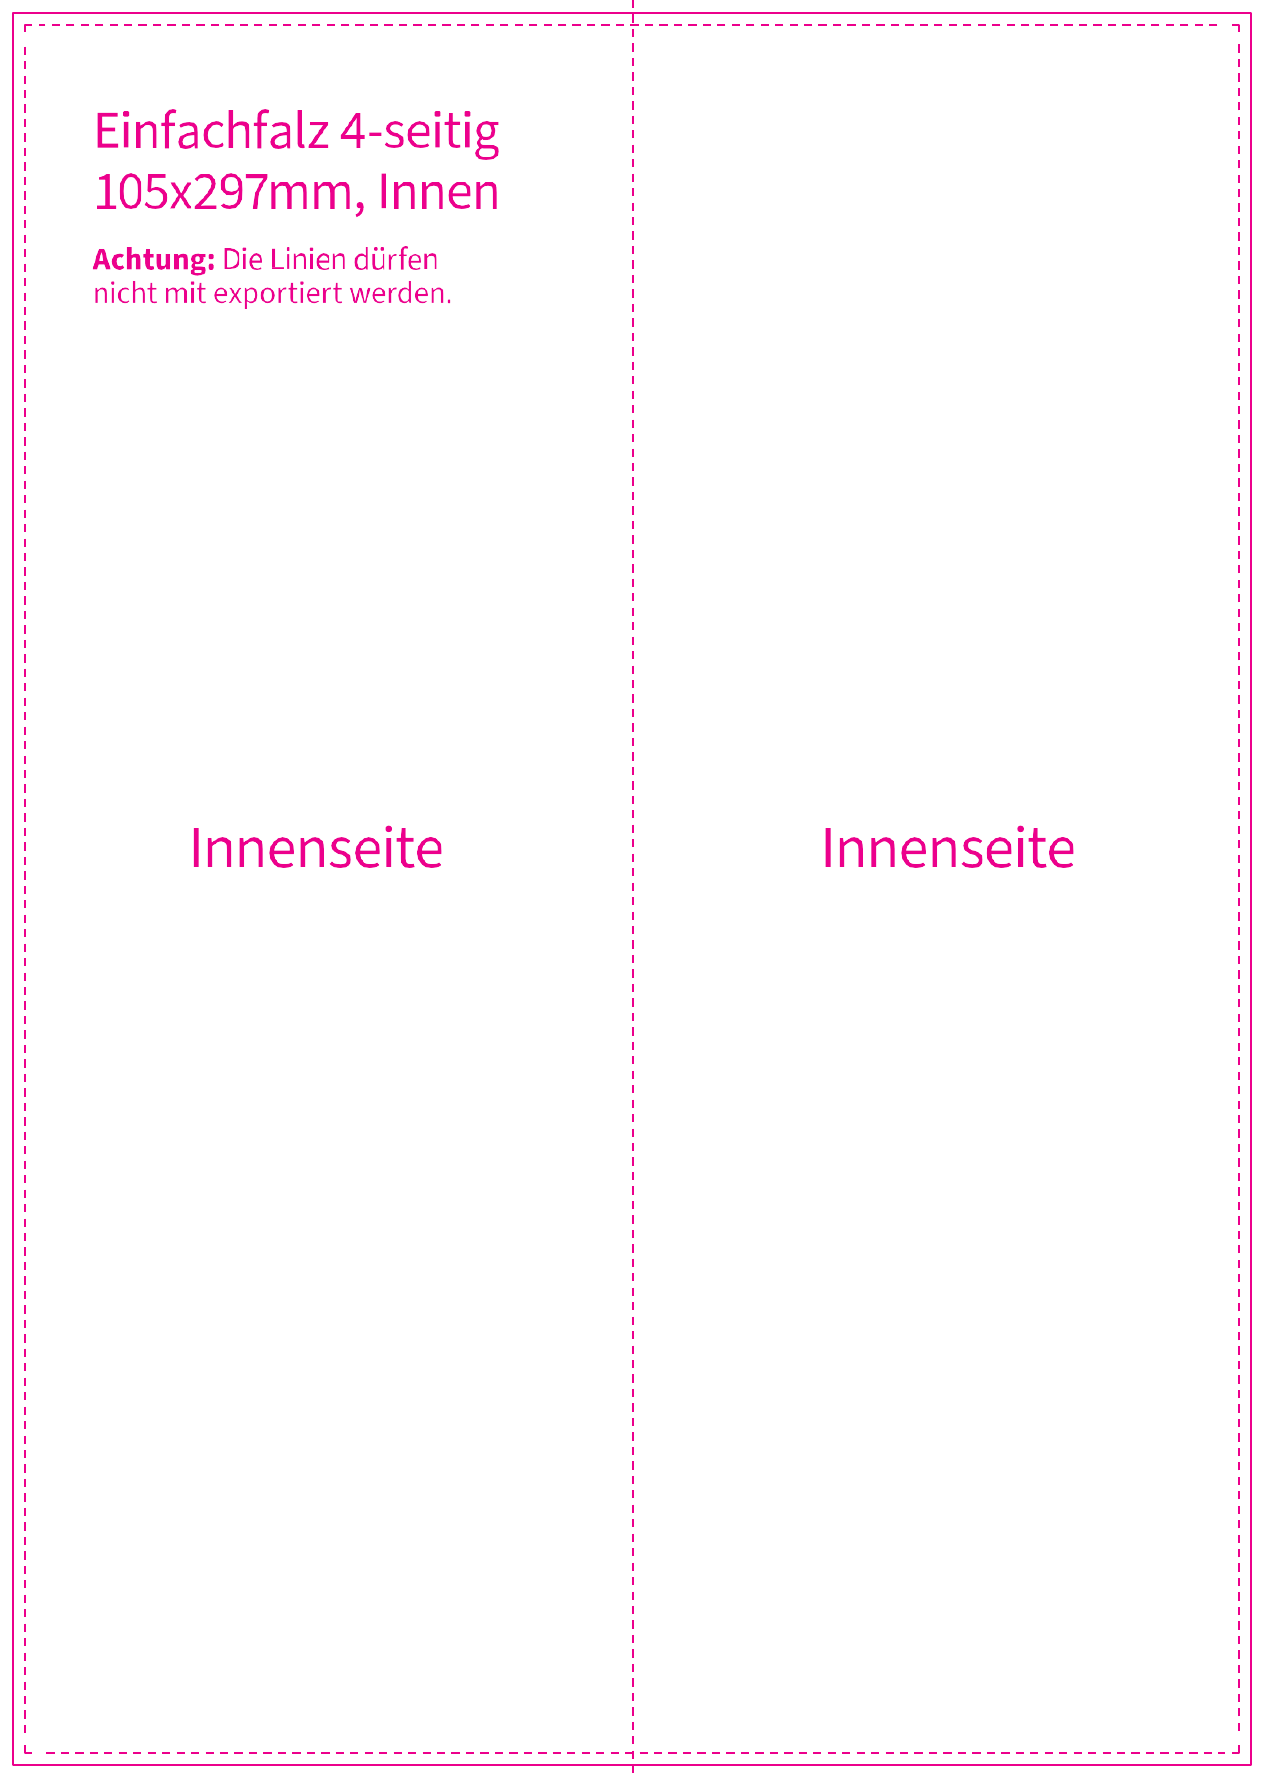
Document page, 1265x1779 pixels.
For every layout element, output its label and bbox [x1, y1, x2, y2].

text_box [11, 11, 1253, 1766]
